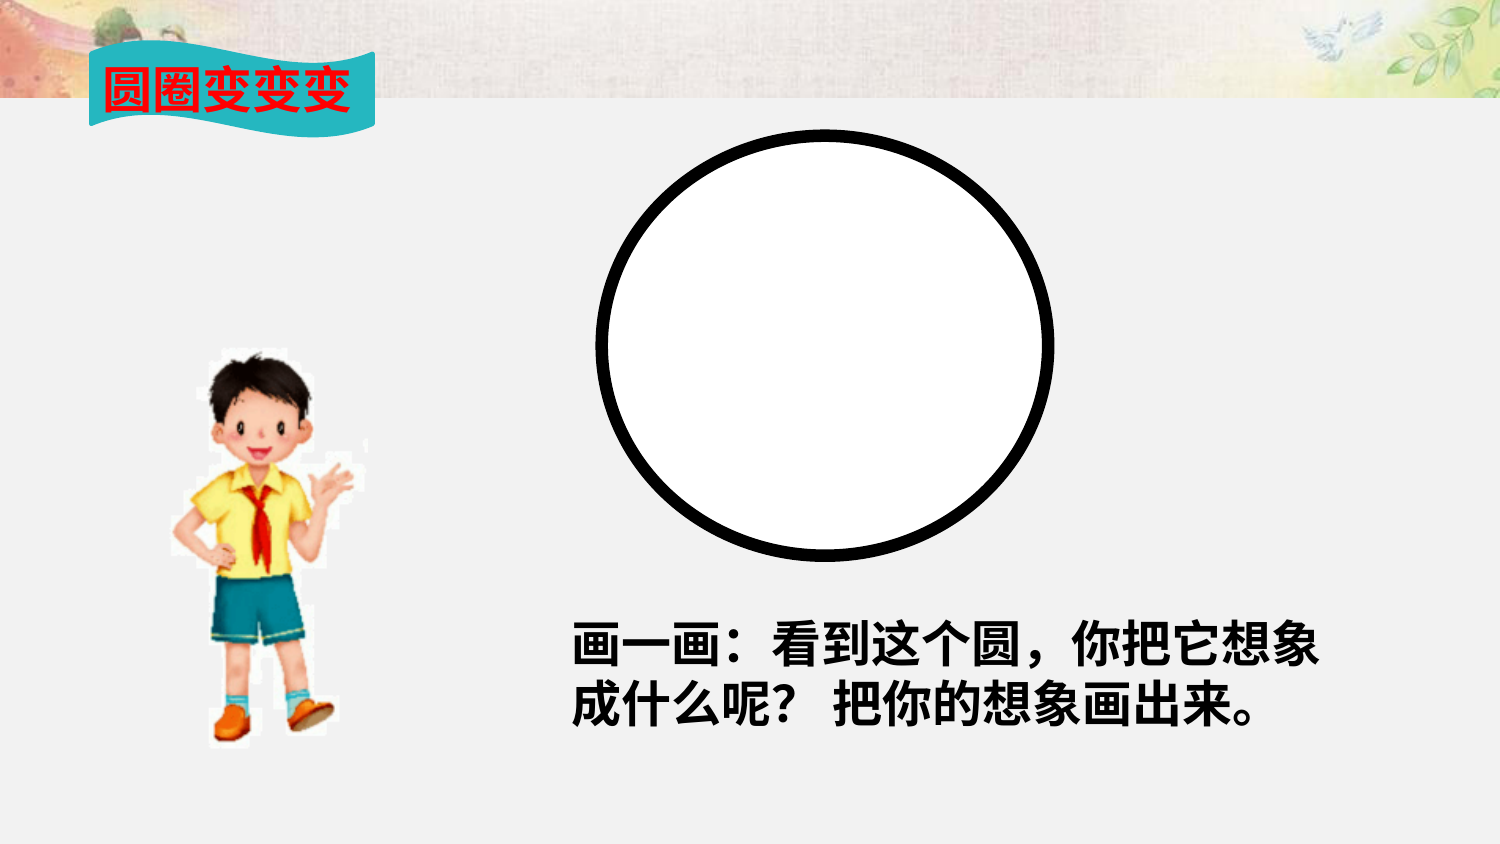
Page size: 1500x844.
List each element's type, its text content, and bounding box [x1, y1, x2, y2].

picture [165, 345, 368, 755]
text_box 圆圈变变变 [91, 52, 441, 125]
text_box 画一画：看到这个圆，你把它想象成什么呢？ 把你的想象画出来。 [560, 606, 1345, 798]
text_box [236, 125, 371, 136]
text_box [95, 42, 224, 52]
picture [0, 0, 1500, 98]
text_box [601, 135, 1049, 556]
